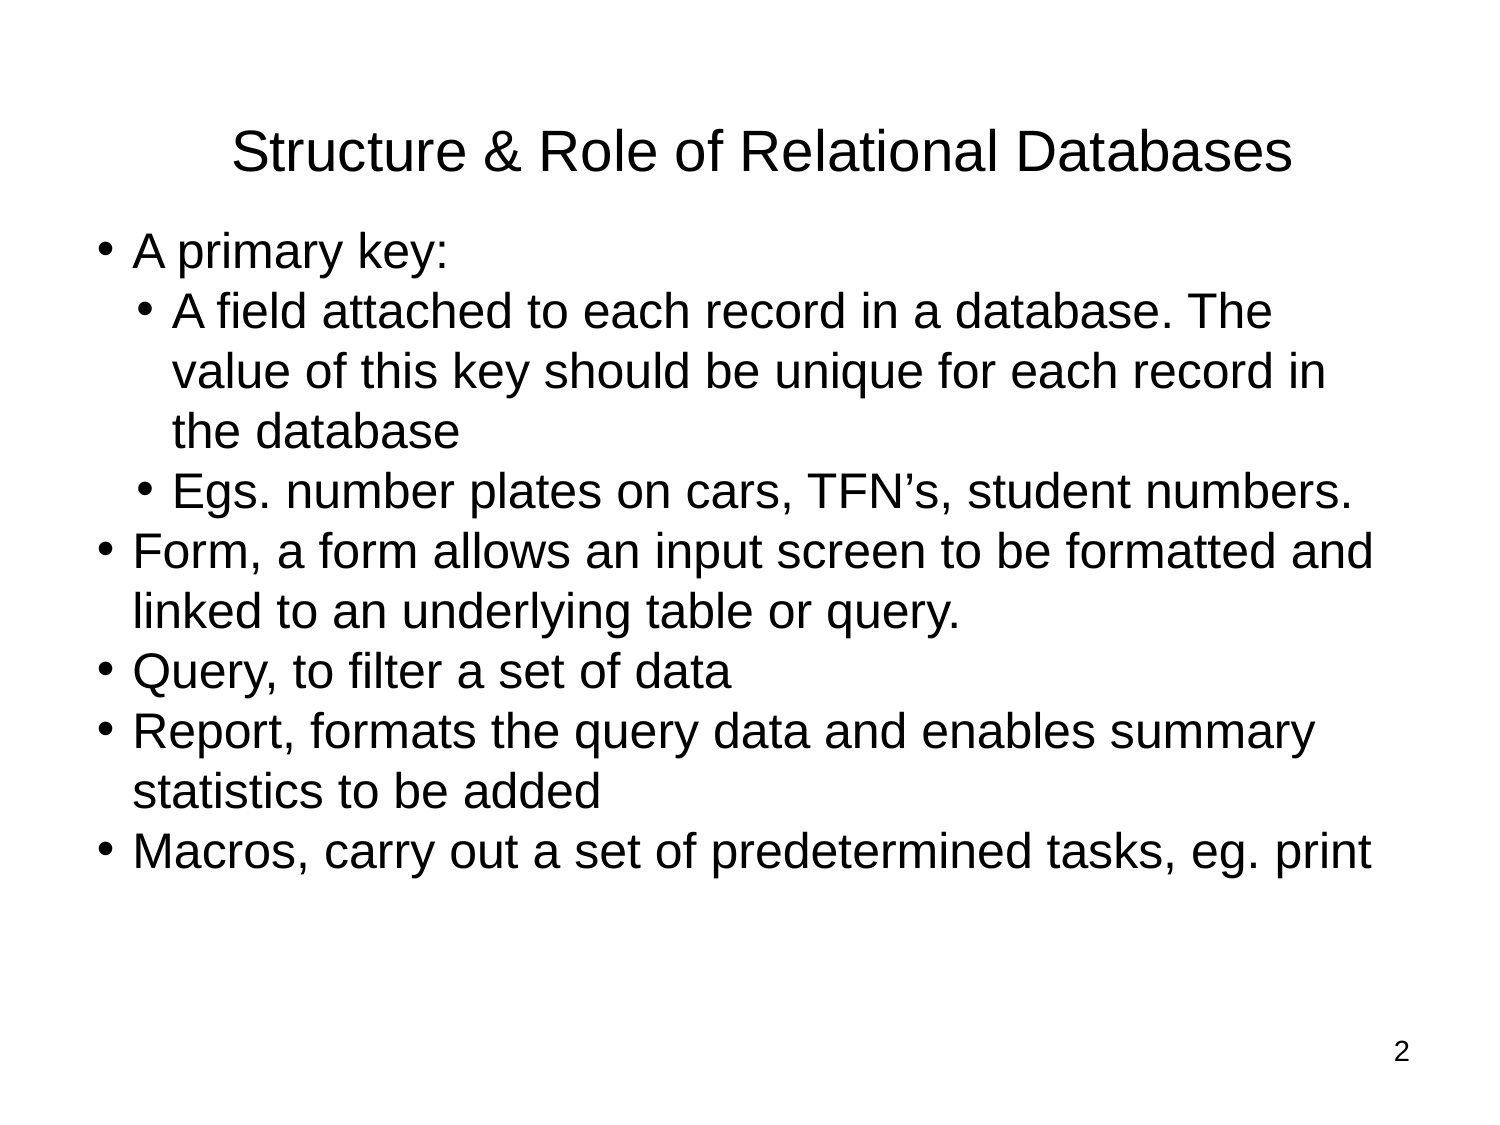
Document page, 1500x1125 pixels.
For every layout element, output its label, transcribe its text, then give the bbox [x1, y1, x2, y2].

slide_number 2 [1074, 1024, 1426, 1103]
title Structure & Role of Relational Databases [88, 113, 1439, 183]
text_box A primary key: A field attached to each record in a database. The value of this key should be unique for each record in the database Egs. number plates on cars, TFN’s, student numbers. Form, a form allows an input screen to be formatted and linked to an underlying table or query. Query, to filter a set of data Report, formats the query data and enables summary statistics to be added Macros, carry out a set of predetermined tasks, eg. print [82, 210, 1407, 946]
